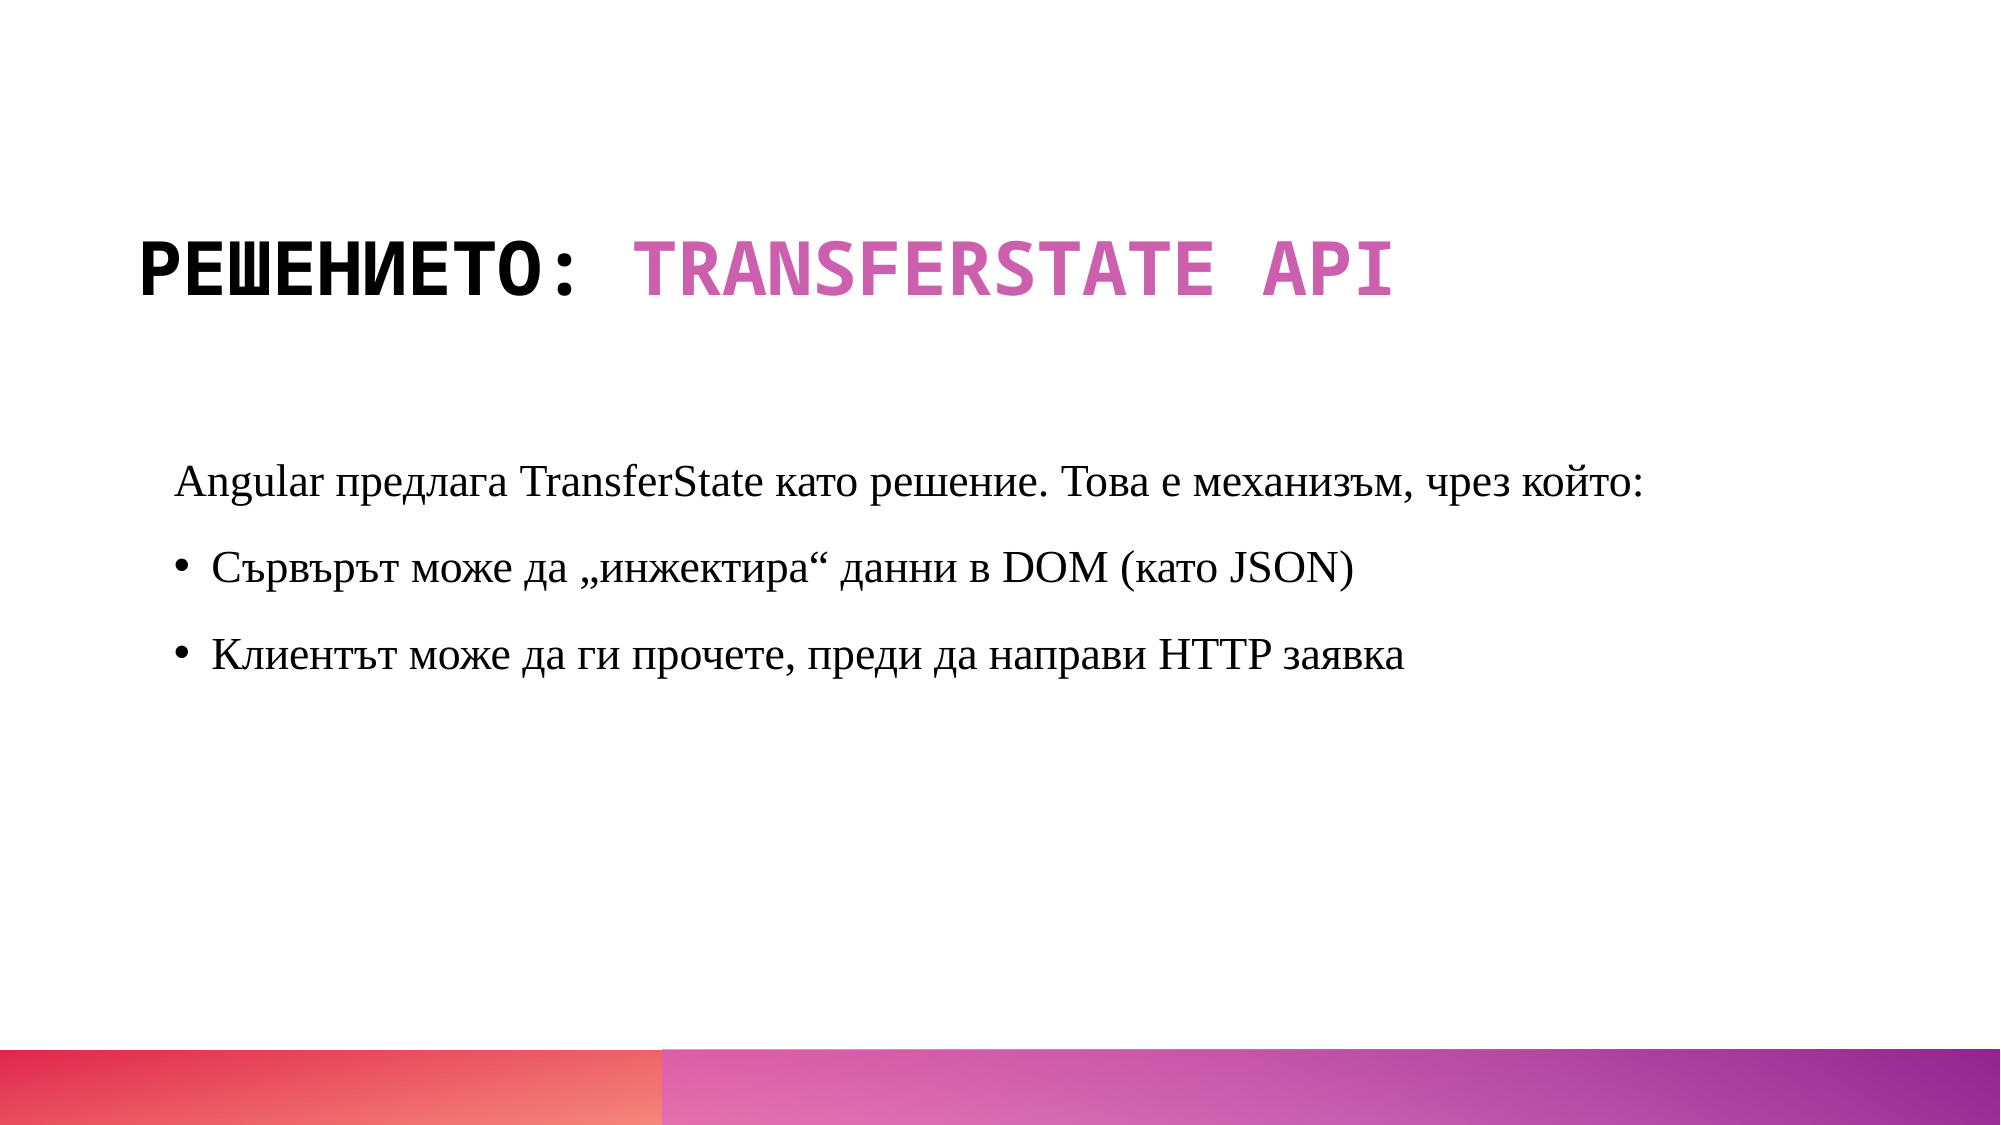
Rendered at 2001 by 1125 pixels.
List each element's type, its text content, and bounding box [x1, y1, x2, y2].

title РЕШЕНИЕТО: TRANSFERSTATE API [137, 108, 1818, 311]
list Angular предлага TransferState като решение. Това е механизъм, чрез който: Сървърът може да „инжектира“ данни в DOM (като JSON) Клиентът може да ги прочете, преди да направи HTTP заявка [158, 431, 1839, 1081]
